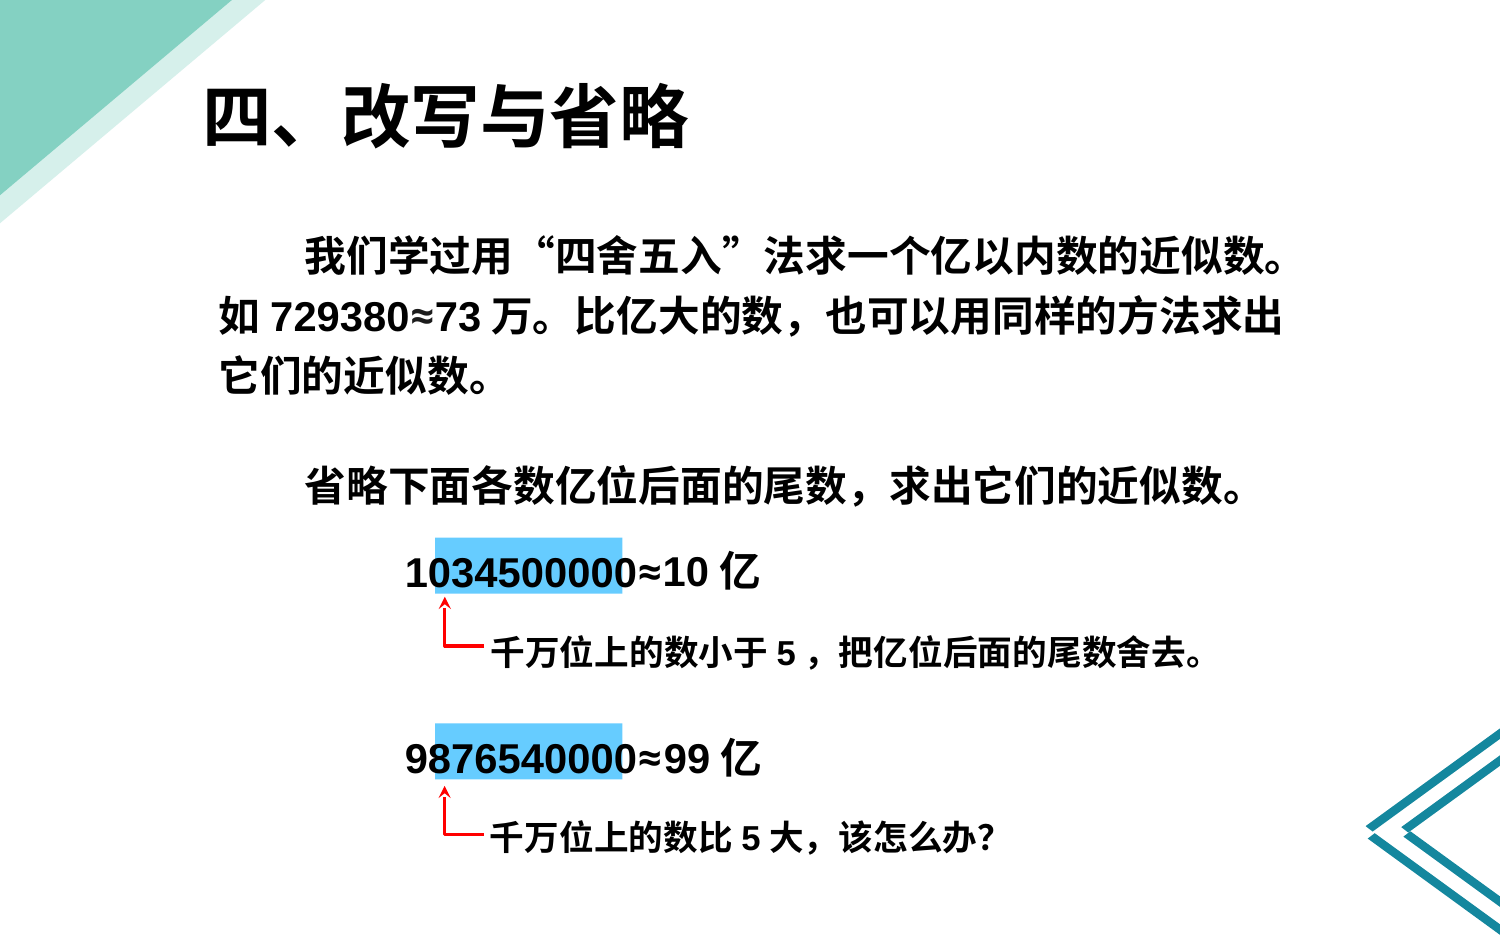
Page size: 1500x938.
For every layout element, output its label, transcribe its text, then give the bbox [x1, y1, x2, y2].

text_box 99亿 [649, 714, 777, 785]
text_box 我们学过用“四舍五入”法求一个亿以内数的近似数。如729380≈73万。比亿大的数，也可以用同样的方法求出 它们的近似数。 [203, 212, 1341, 408]
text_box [444, 785, 1056, 866]
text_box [444, 596, 1270, 681]
text_box 10亿 [647, 527, 776, 596]
text_box 四、改写与省略 [187, 56, 1026, 174]
text_box 1034500000≈ [390, 527, 647, 603]
text_box 省略下面各数亿位后面的尾数，求出它们的近似数。 [203, 442, 1280, 518]
text_box 9876540000≈ [390, 714, 649, 790]
